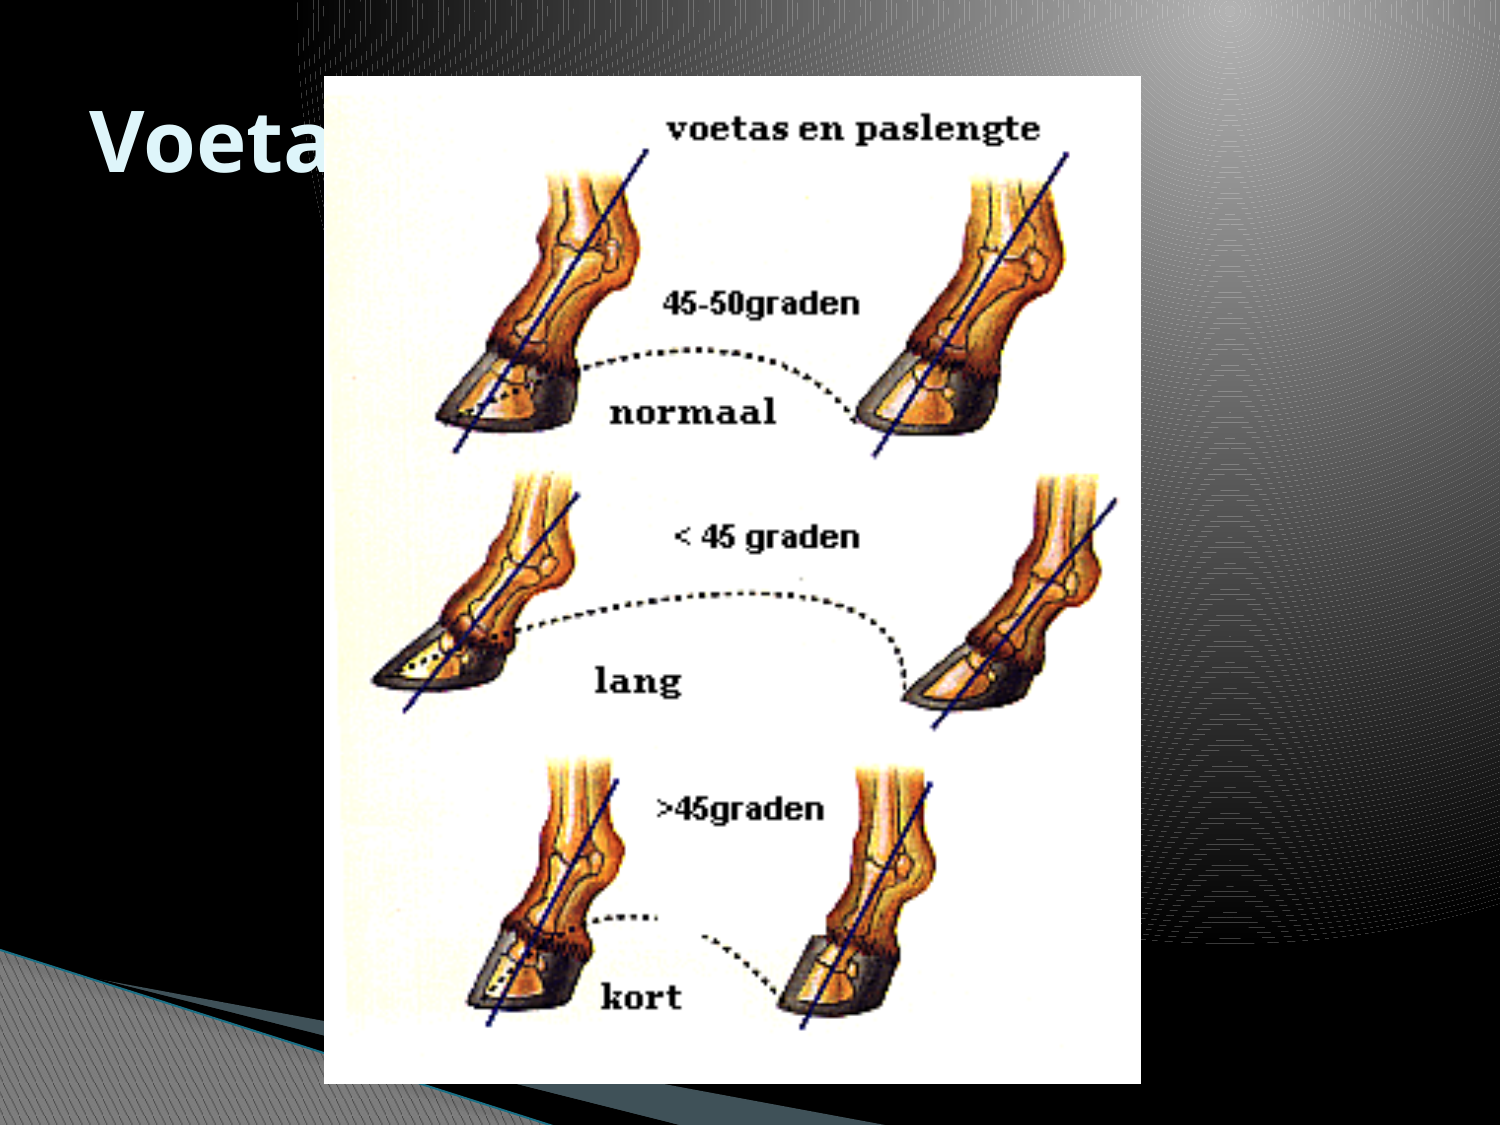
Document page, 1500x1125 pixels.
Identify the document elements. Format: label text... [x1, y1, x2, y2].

title Voetassen en paslengte [75, 45, 1425, 233]
picture [0, 76, 1141, 1125]
